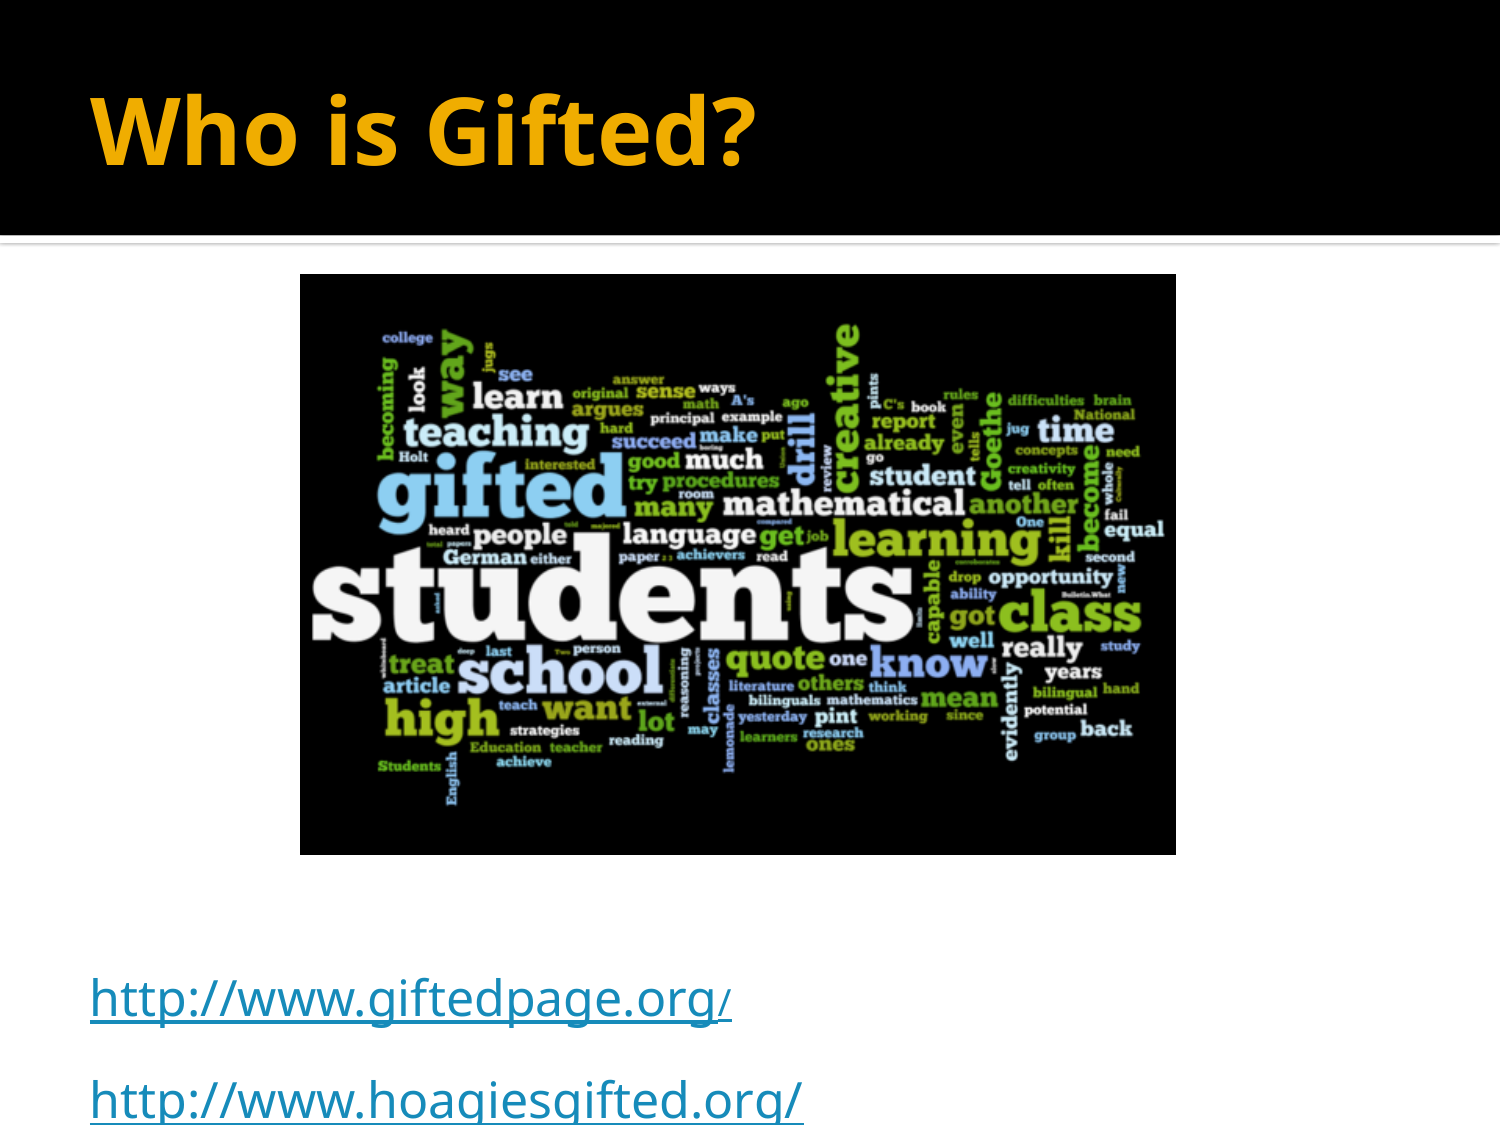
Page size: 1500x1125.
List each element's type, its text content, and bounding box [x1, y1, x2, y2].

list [299, 274, 1176, 855]
title Who is Gifted? [75, 25, 1425, 231]
text_box http://www.giftedpage.org/ http://www.hoagiesgifted.org/ [75, 924, 1325, 1125]
